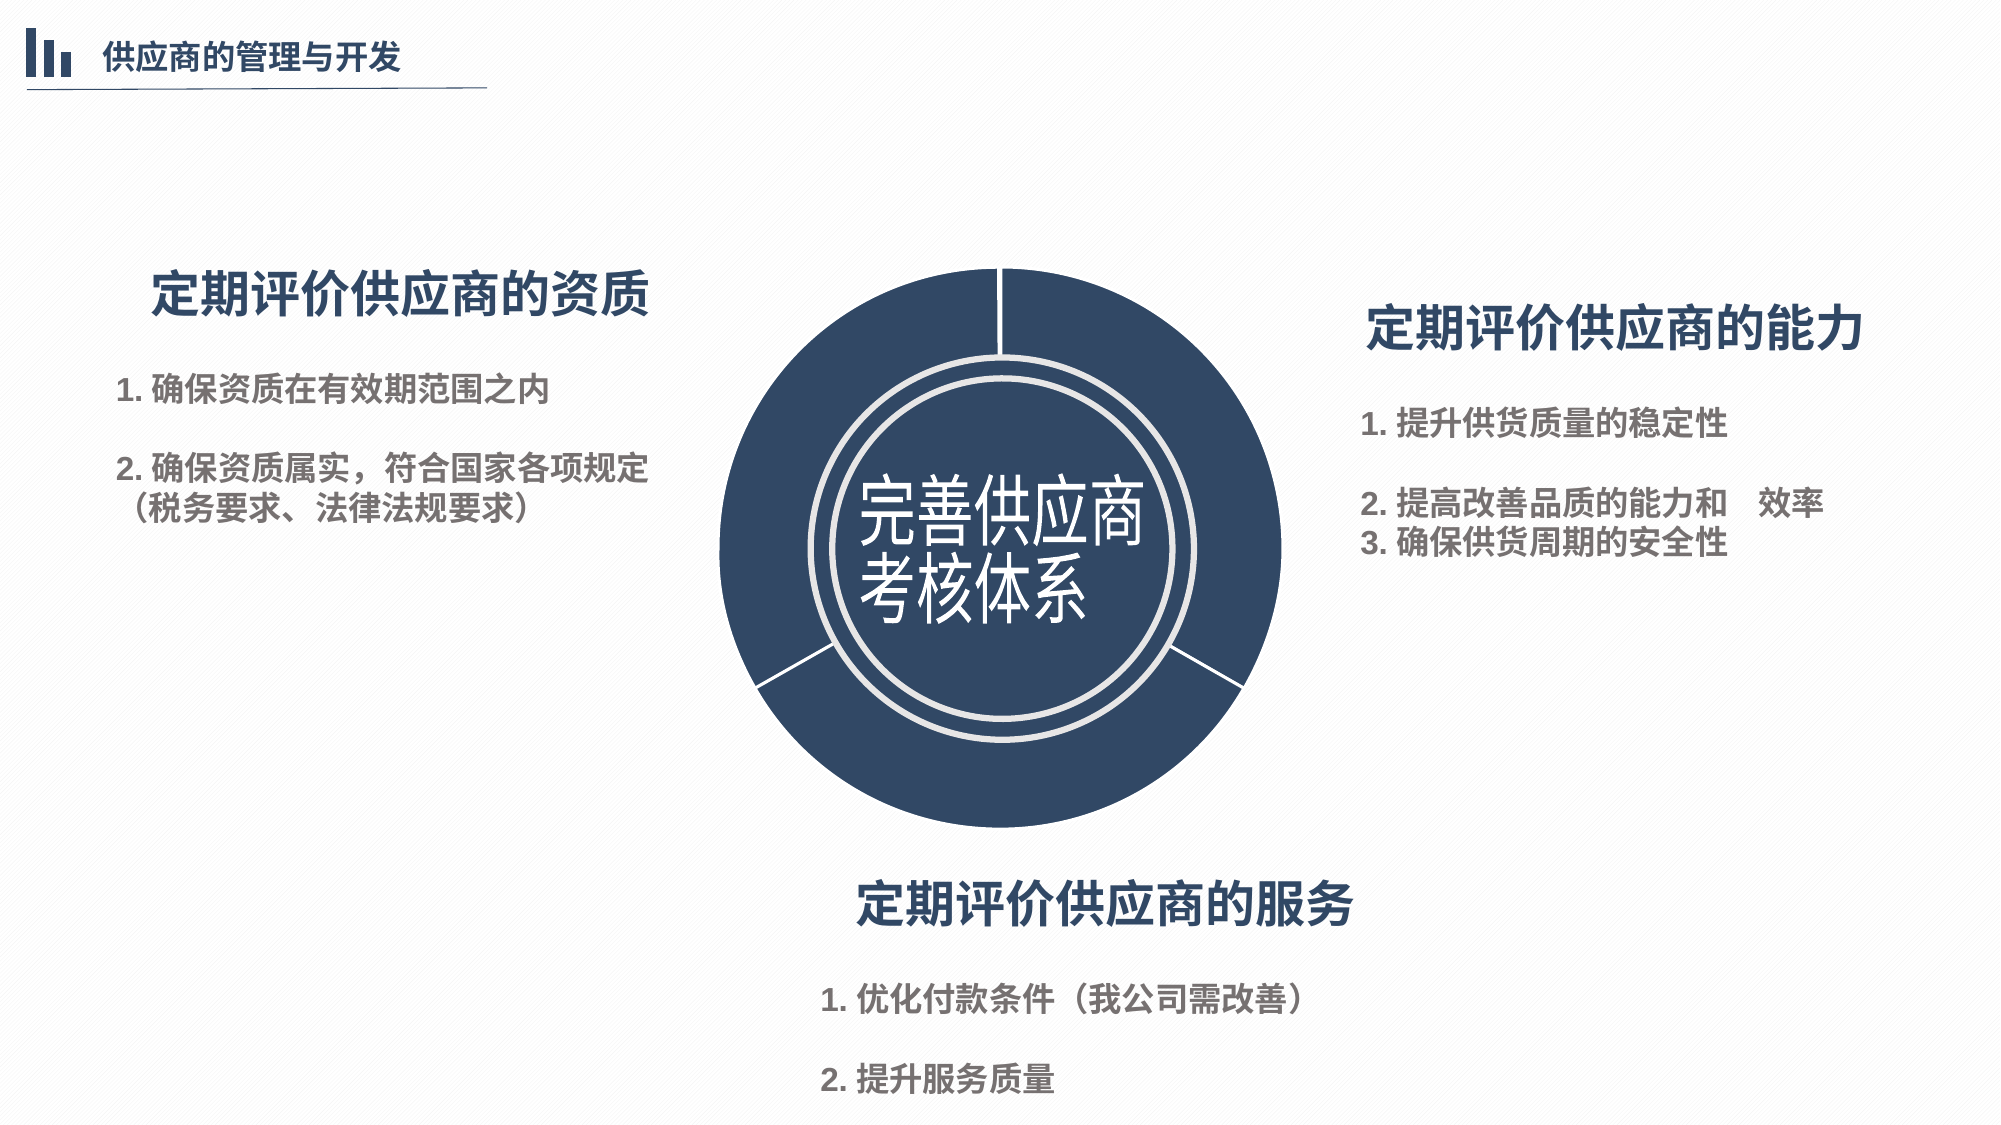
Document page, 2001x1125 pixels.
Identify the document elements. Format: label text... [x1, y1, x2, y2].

text_box 定期评价供应商的资质 1.确保资质在有效期范围之内 2.确保资质属实，符合国家各项规定（税务要求、法律法规要求） [101, 241, 689, 549]
text_box 定期评价供应商的能力 1.提升供货质量的稳定性 2.提高改善品质的能力和 效率 3.确保供货周期的安全性 [1345, 263, 1886, 595]
text_box [754, 656, 1244, 830]
text_box [717, 267, 1000, 688]
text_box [810, 357, 1194, 740]
text_box [1000, 266, 1284, 689]
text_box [26, 29, 488, 90]
text_box 定期评价供应商的服务 1.优化付款条件（我公司需改善） 2.提升服务质量 [805, 831, 1449, 1125]
